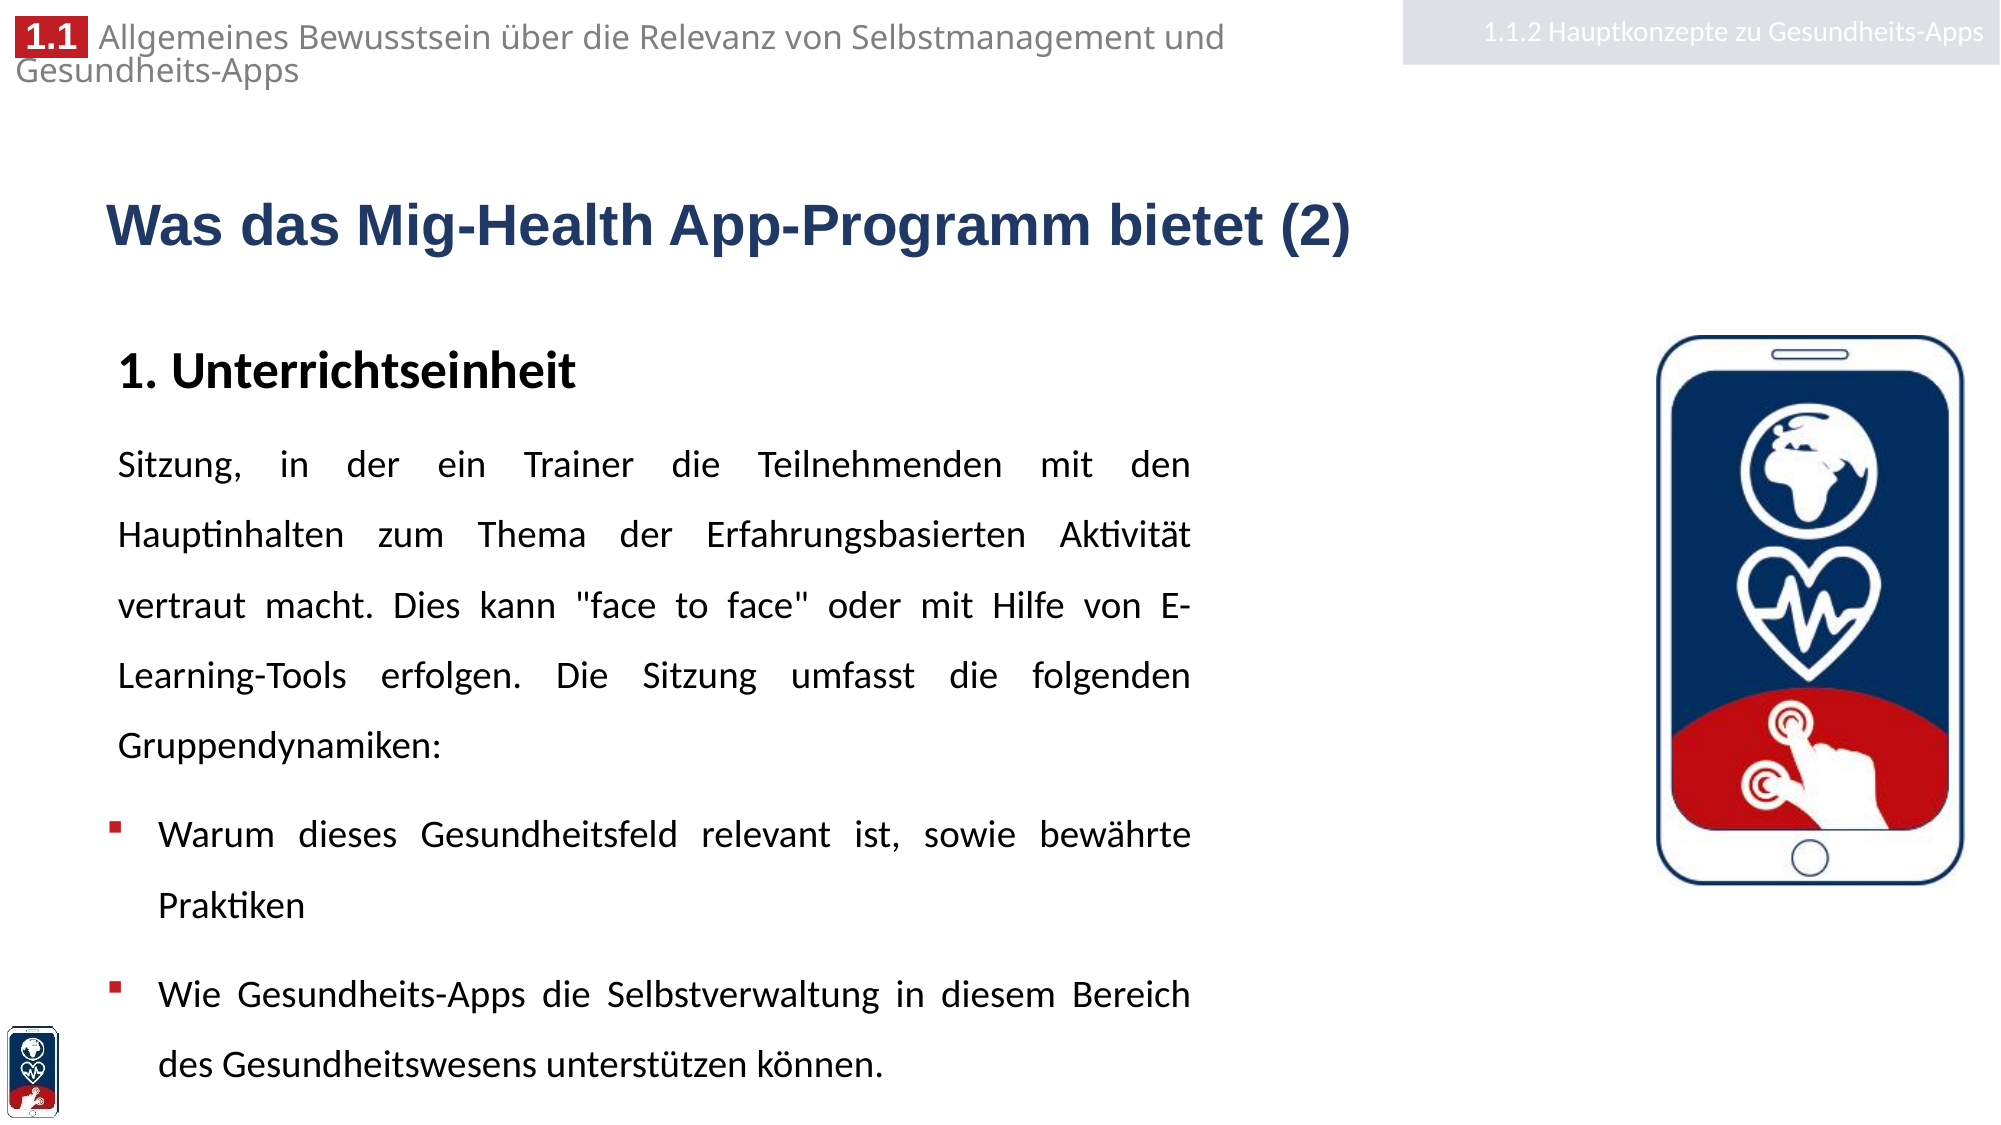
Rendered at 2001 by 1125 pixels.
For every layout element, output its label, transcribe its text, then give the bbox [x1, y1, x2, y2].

picture [1656, 335, 1965, 887]
text_box 1.1.2 Hauptkonzepte zu Gesundheits-Apps [1403, 0, 2000, 65]
title Was das Mig-Health App-Programm bietet (2) [91, 177, 1906, 277]
picture [7, 1026, 59, 1118]
list 1. Unterrichtseinheit Sitzung, in der ein Trainer die Teilnehmenden mit den Hauptinhalten zum Thema der Erfahrungsbasierten Aktivität vertraut macht. Dies kann "face to face" oder mit Hilfe von E-Learning-Tools erfolgen. Die Sitzung umfasst die folgenden Gruppendynamiken: Warum dieses Gesundheitsfeld relevant ist, sowie bewährte Praktiken Wie Gesundheits-Apps die Selbstverwaltung in diesem Bereich des Gesundheitswesens unterstützen können. [91, 295, 1208, 1094]
